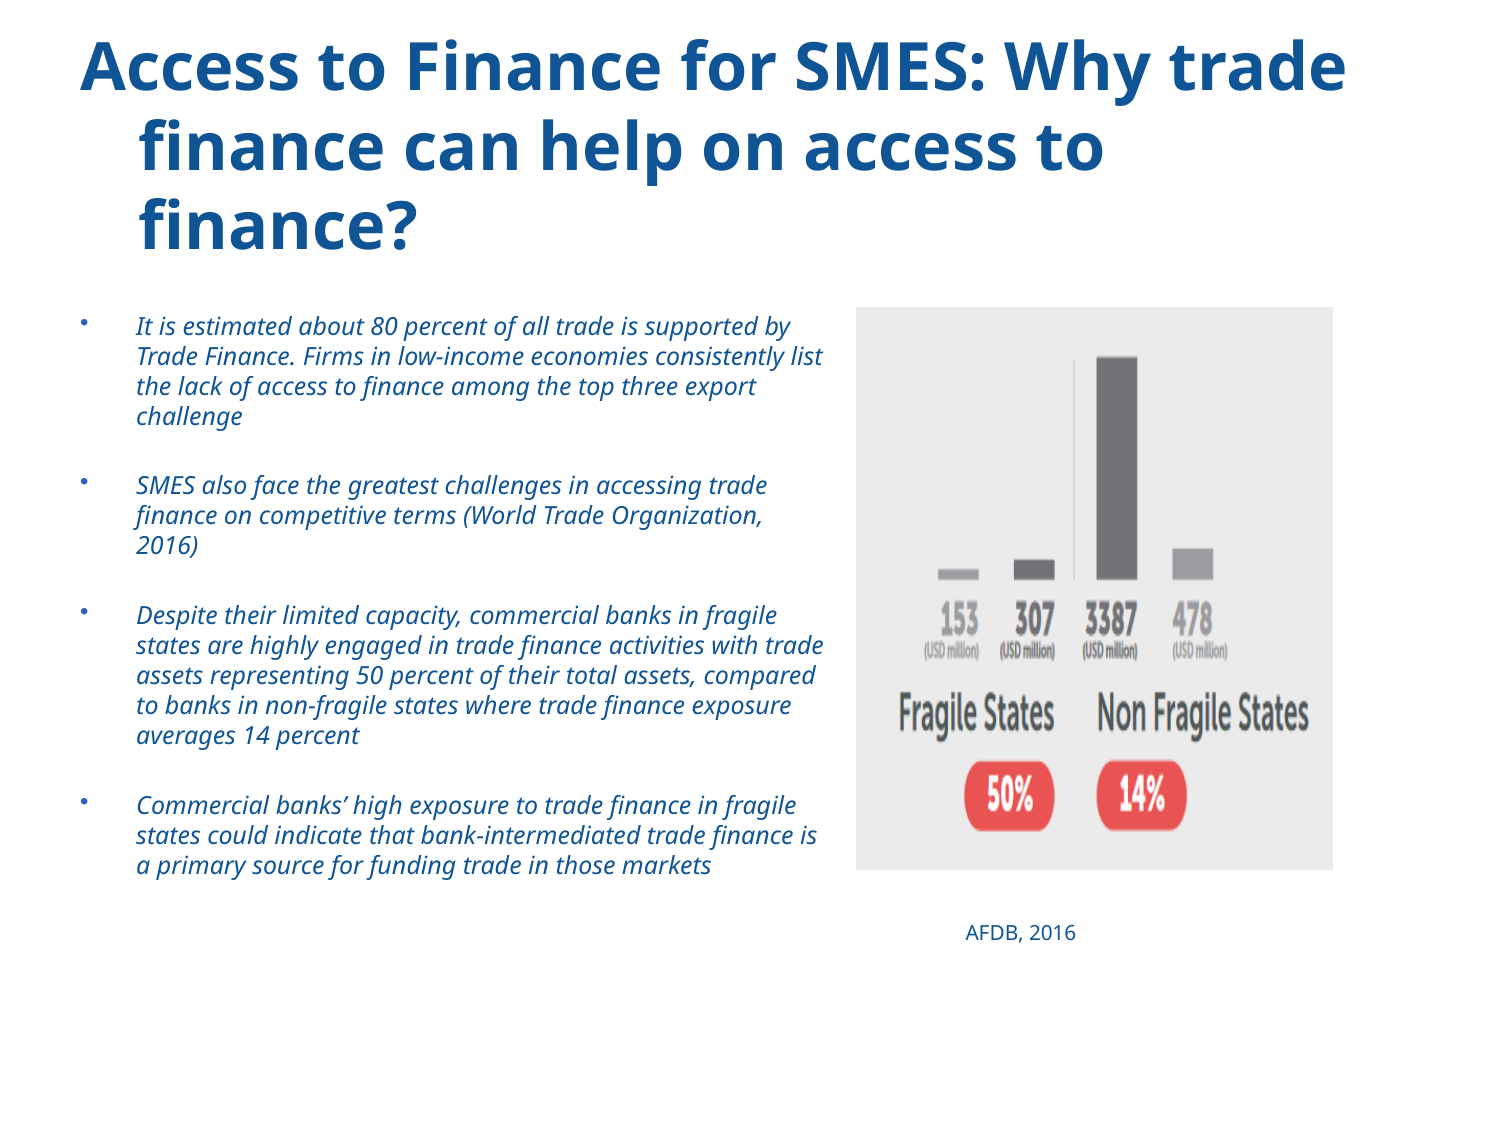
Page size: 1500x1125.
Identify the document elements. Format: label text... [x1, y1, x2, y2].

text_box AFDB, 2016 [950, 912, 1270, 953]
title Access to Finance for SMES: Why trade finance can help on access to finance? [64, 66, 1416, 221]
list It is estimated about 80 percent of all trade is supported by Trade Finance. Firms in low-income economies consistently list the lack of access to finance among the top three export challenge SMES also face the greatest challenges in accessing trade finance on competitive terms (World Trade Organization, 2016) Despite their limited capacity, commercial banks in fragile states are highly engaged in trade finance activities with trade assets representing 50 percent of their total assets, compared to banks in non-fragile states where trade finance exposure averages 14 percent Commercial banks’ high exposure to trade finance in fragile states could indicate that bank-intermediated trade finance is a primary source for funding trade in those markets [64, 302, 845, 859]
picture [855, 307, 1333, 870]
